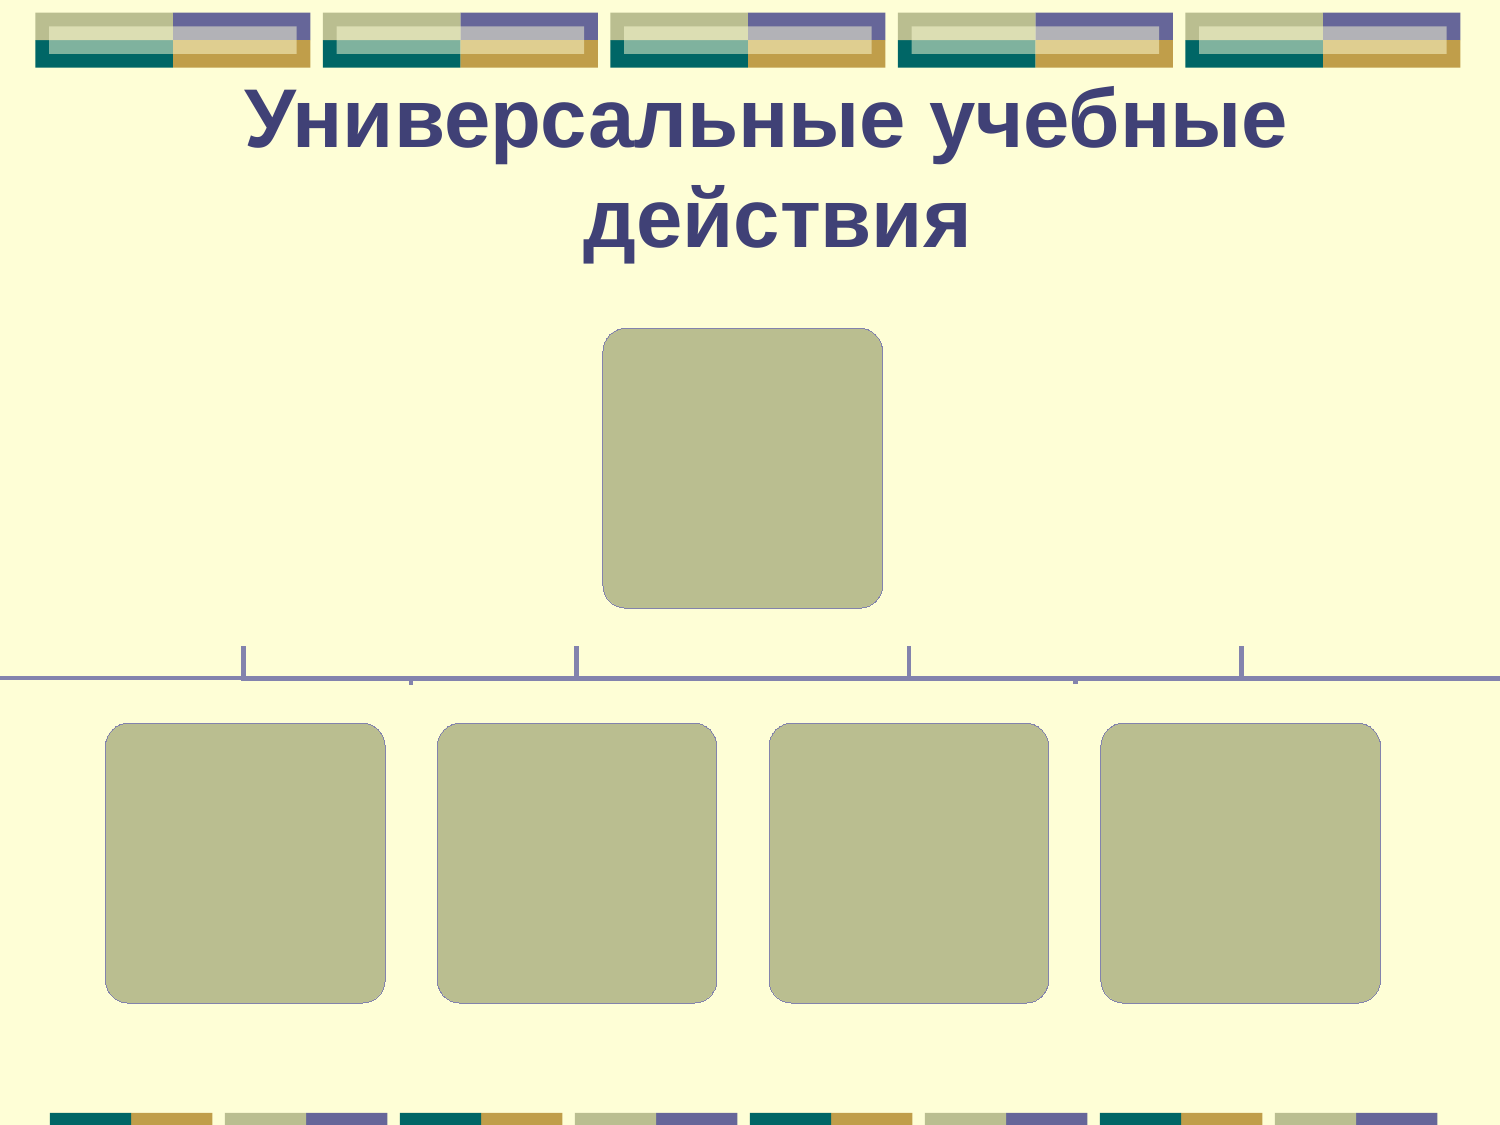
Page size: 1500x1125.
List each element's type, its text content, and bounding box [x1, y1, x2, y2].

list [105, 327, 1381, 676]
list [105, 680, 1381, 1004]
title Универсальные учебные действия [128, 46, 1405, 282]
